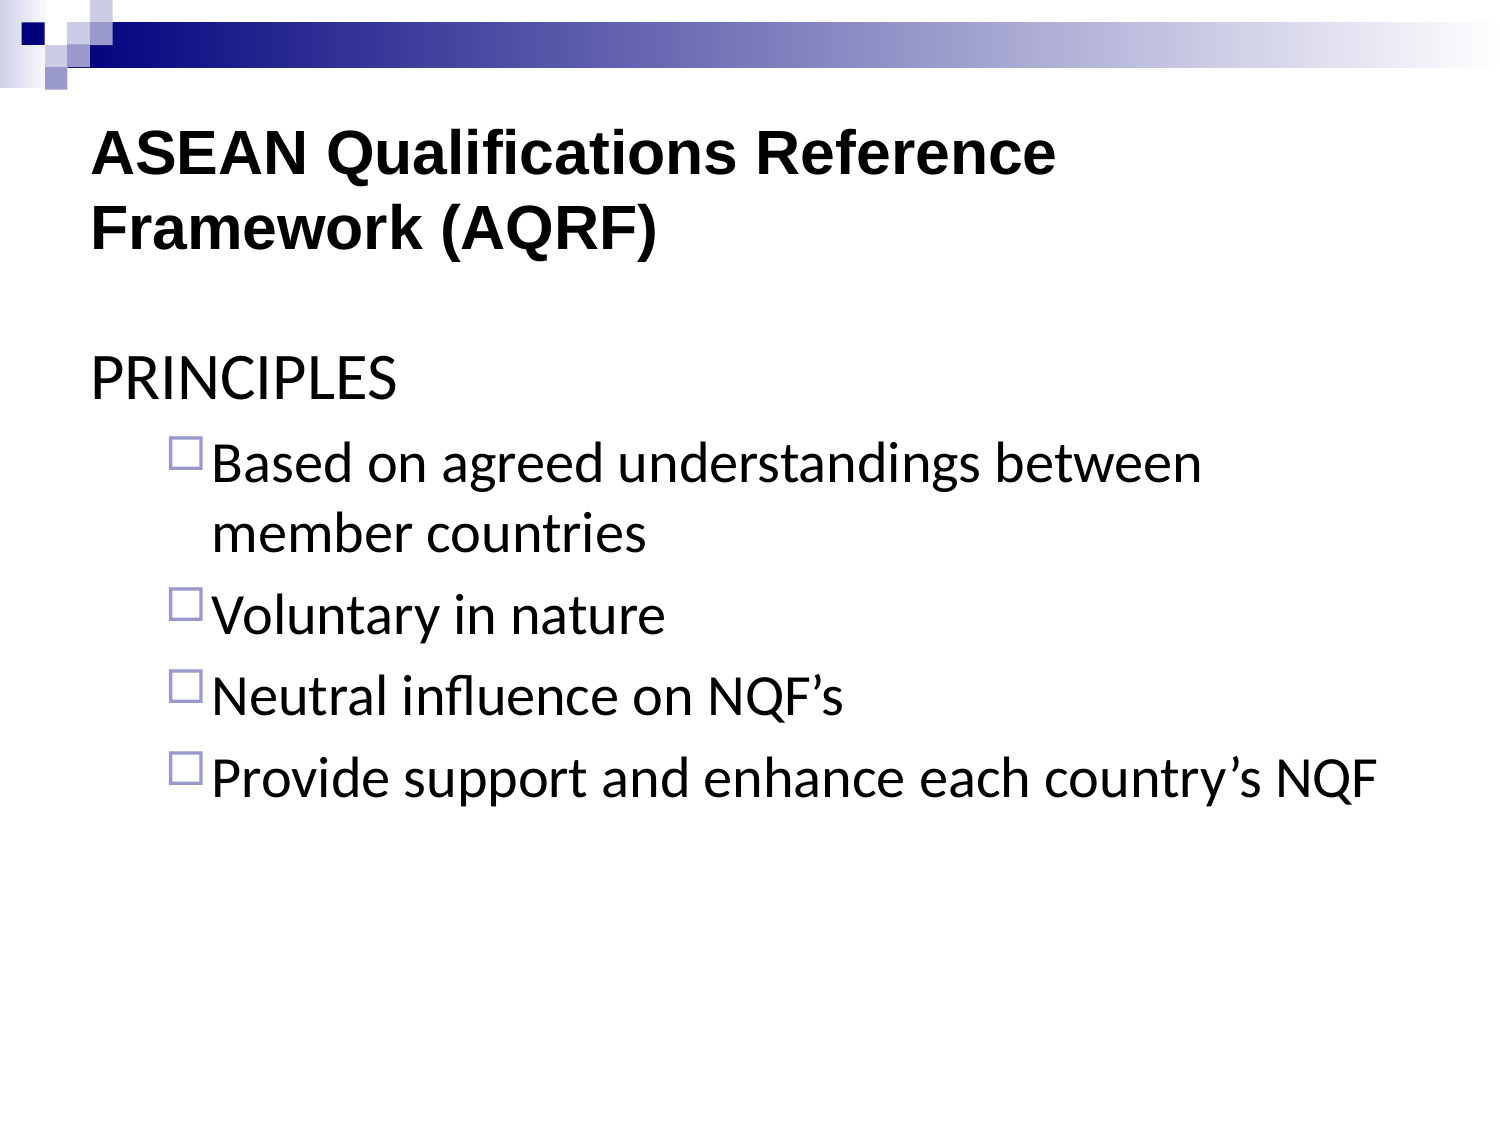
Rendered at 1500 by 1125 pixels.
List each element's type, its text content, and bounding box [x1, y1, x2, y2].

title ASEAN Qualifications Reference Framework (AQRF) [74, 74, 1426, 301]
list PRINCIPLES Based on agreed understandings between member countries Voluntary in nature Neutral influence on NQF’s Provide support and enhance each country’s NQF [74, 324, 1426, 1063]
